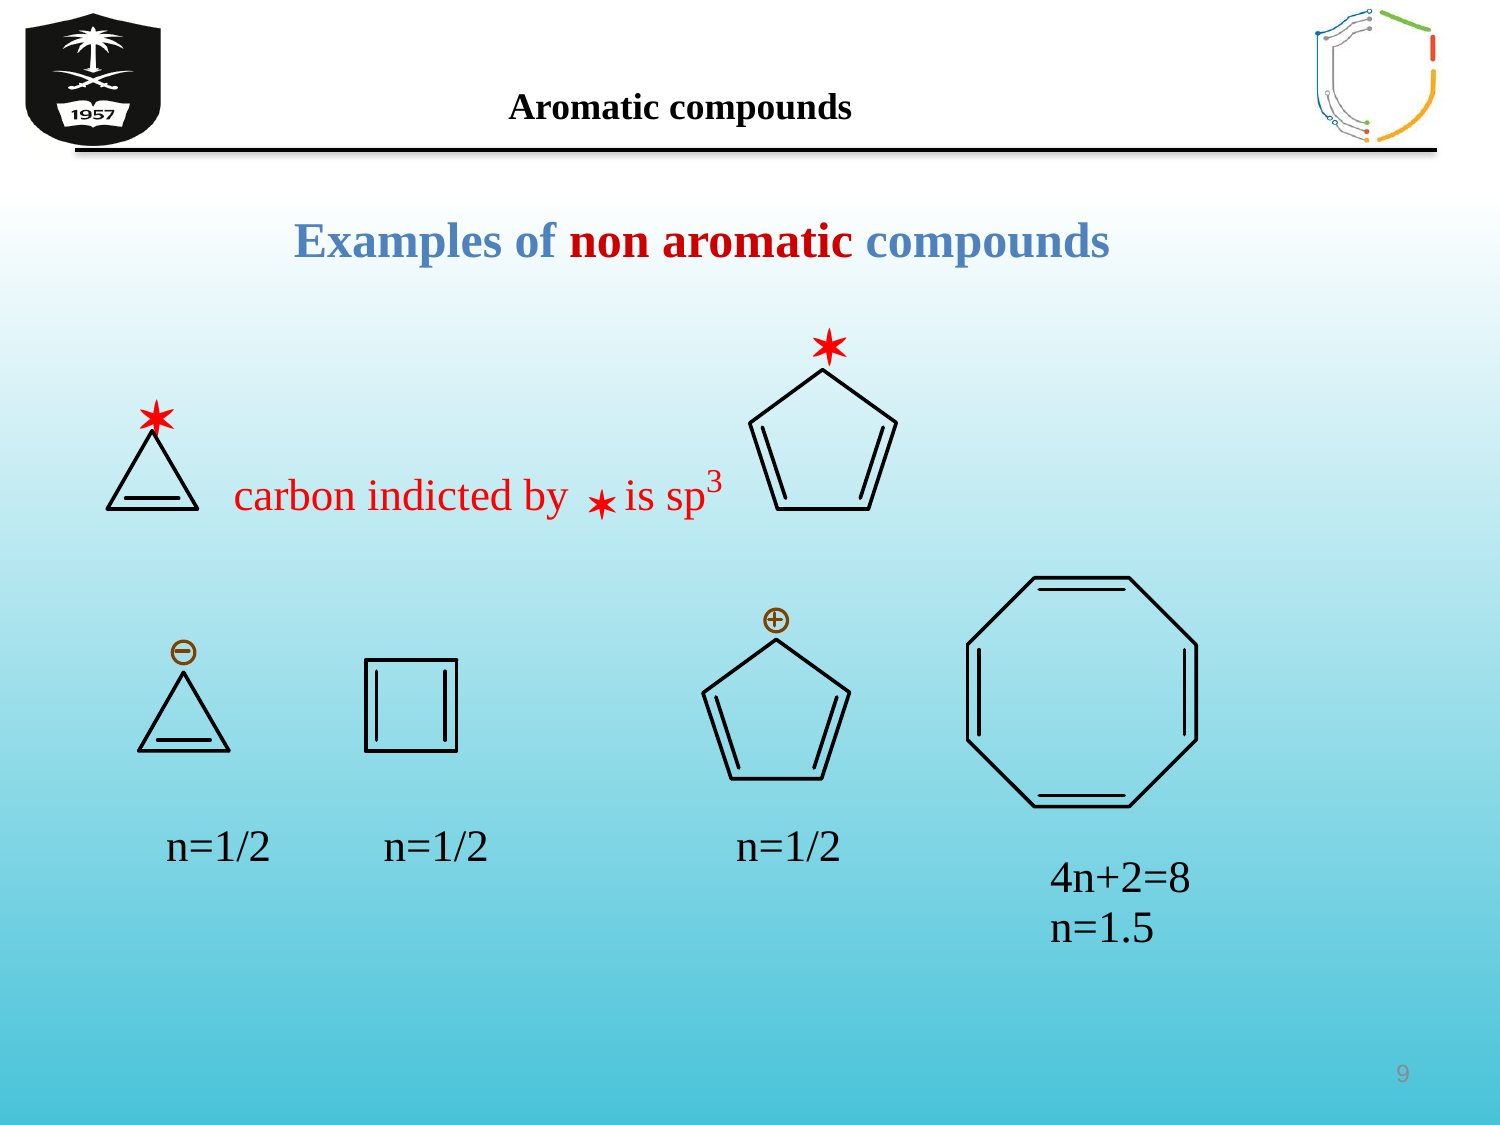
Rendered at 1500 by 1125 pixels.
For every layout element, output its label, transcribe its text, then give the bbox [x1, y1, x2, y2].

slide_number 9 [1074, 1042, 1425, 1103]
text_box Aromatic compounds [493, 74, 868, 135]
text_box Examples of non aromatic compounds [278, 199, 1125, 275]
picture [1287, 0, 1463, 165]
picture [24, 12, 163, 151]
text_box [99, 312, 1439, 954]
